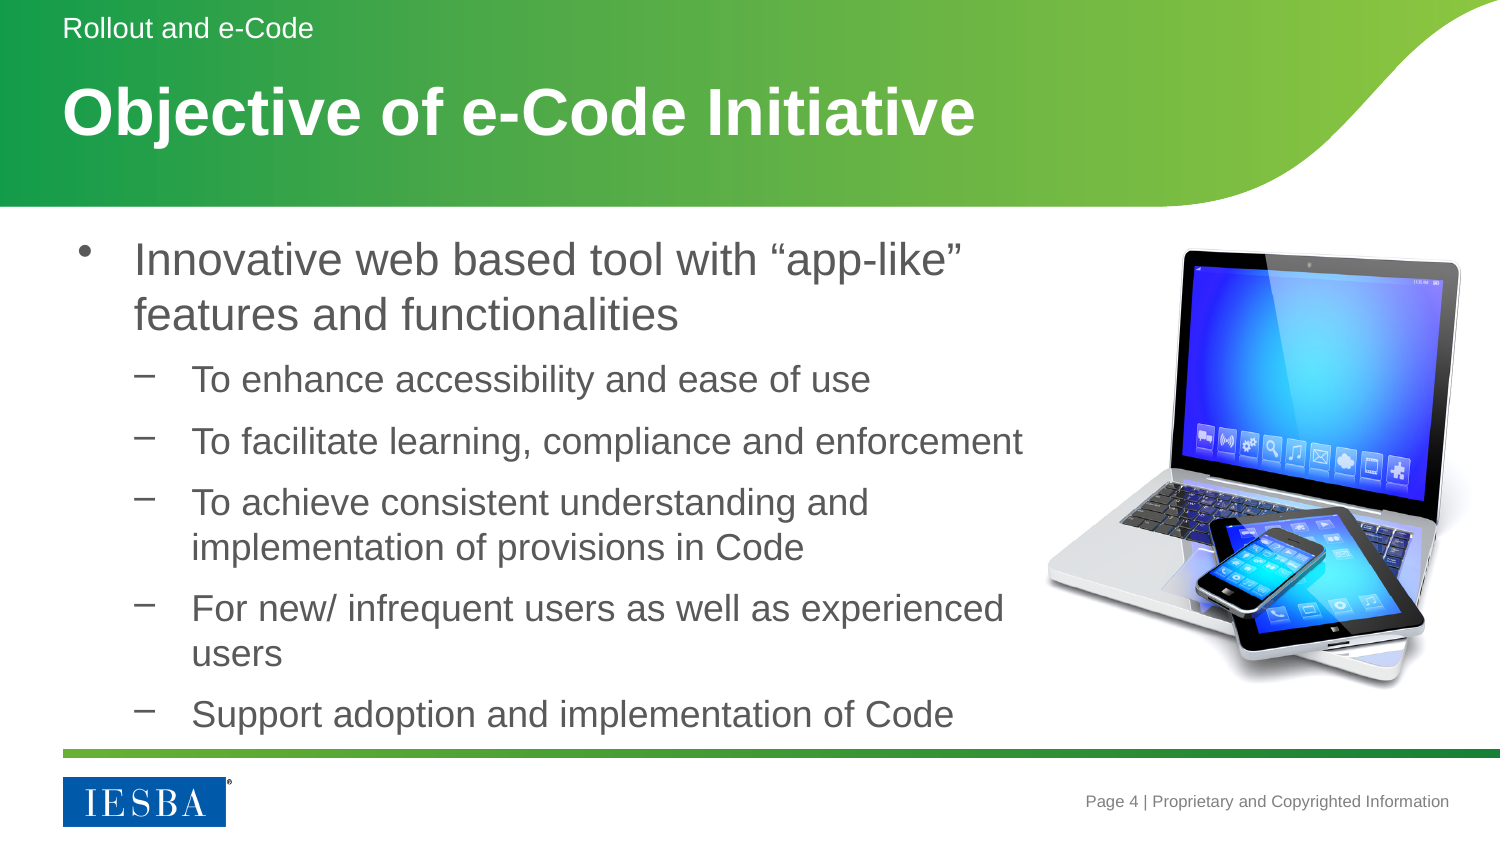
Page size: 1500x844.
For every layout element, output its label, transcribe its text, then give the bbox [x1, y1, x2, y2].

picture [0, 0, 1500, 207]
subtitle Rollout and e-Code [62, 9, 500, 38]
picture [1037, 241, 1488, 702]
list Innovative web based tool with “app-like” features and functionalities To enhance accessibility and ease of use To facilitate learning, compliance and enforcement To achieve consistent understanding and implementation of provisions in Code For new/ infrequent users as well as experienced users Support adoption and implementation of Code [62, 221, 1088, 725]
title Objective of e-Code Initiative [62, 75, 1300, 142]
picture [63, 777, 232, 827]
